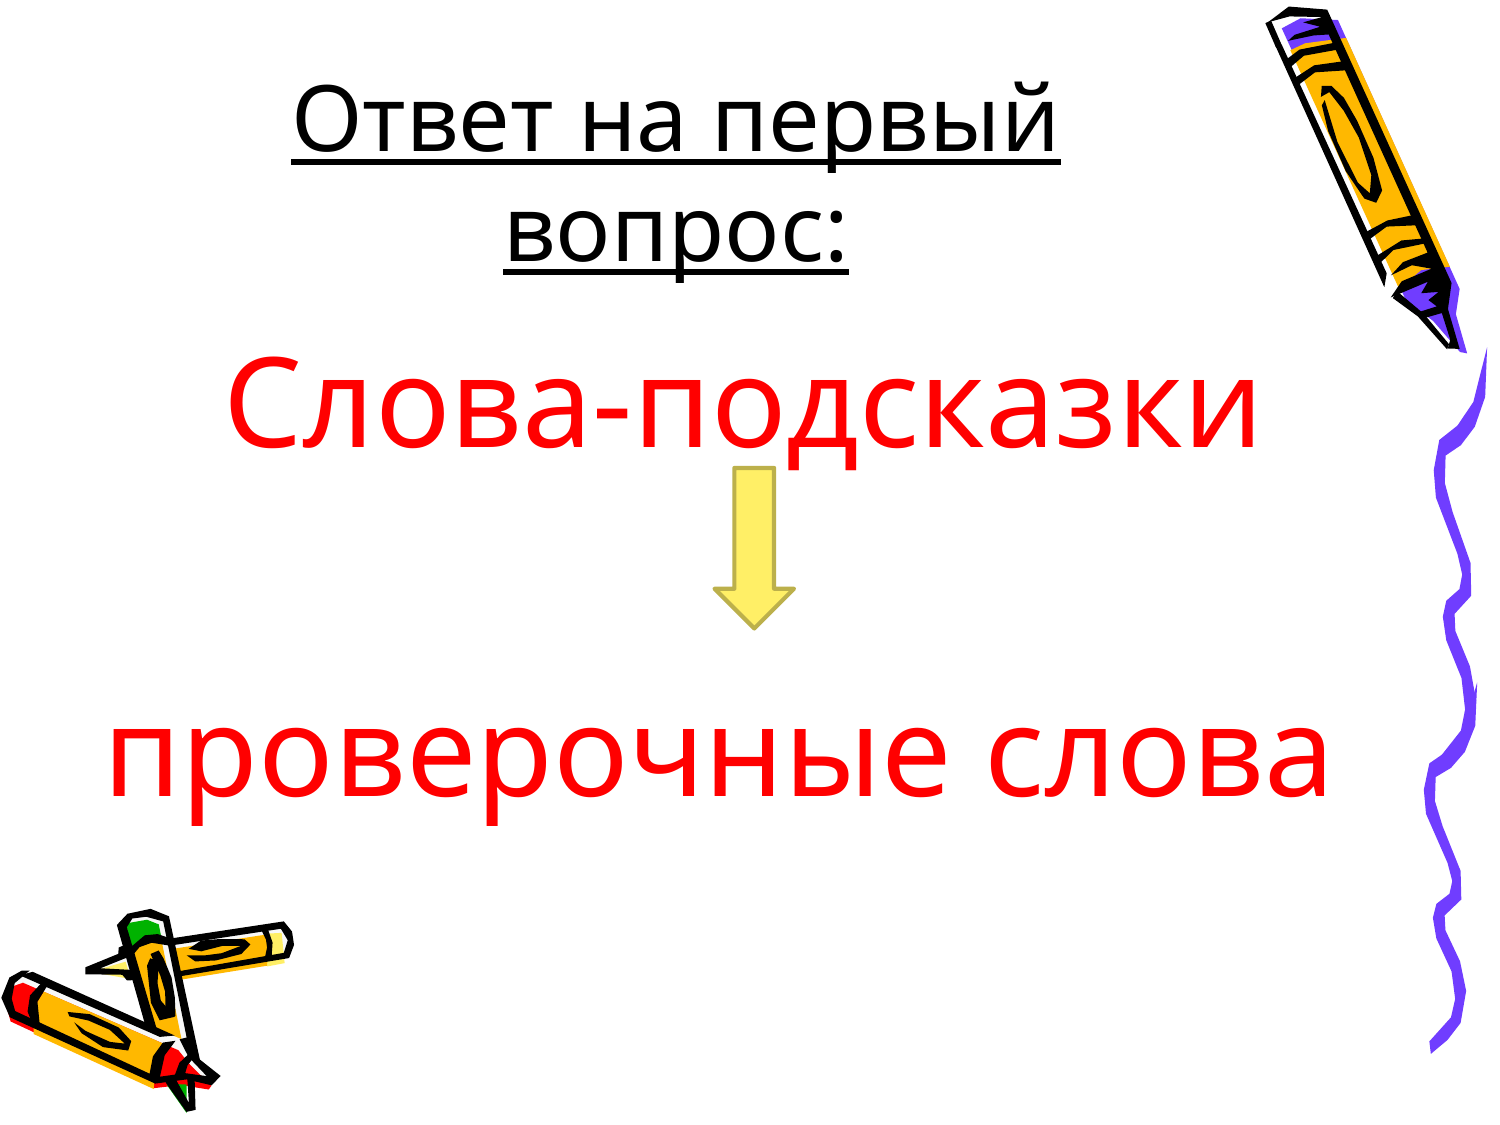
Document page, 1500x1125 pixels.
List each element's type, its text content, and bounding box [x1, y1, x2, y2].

text_box [712, 465, 796, 631]
list Слова-подсказки проверочные слова [88, 314, 1400, 953]
title Ответ на первый вопрос: [112, 24, 1240, 288]
